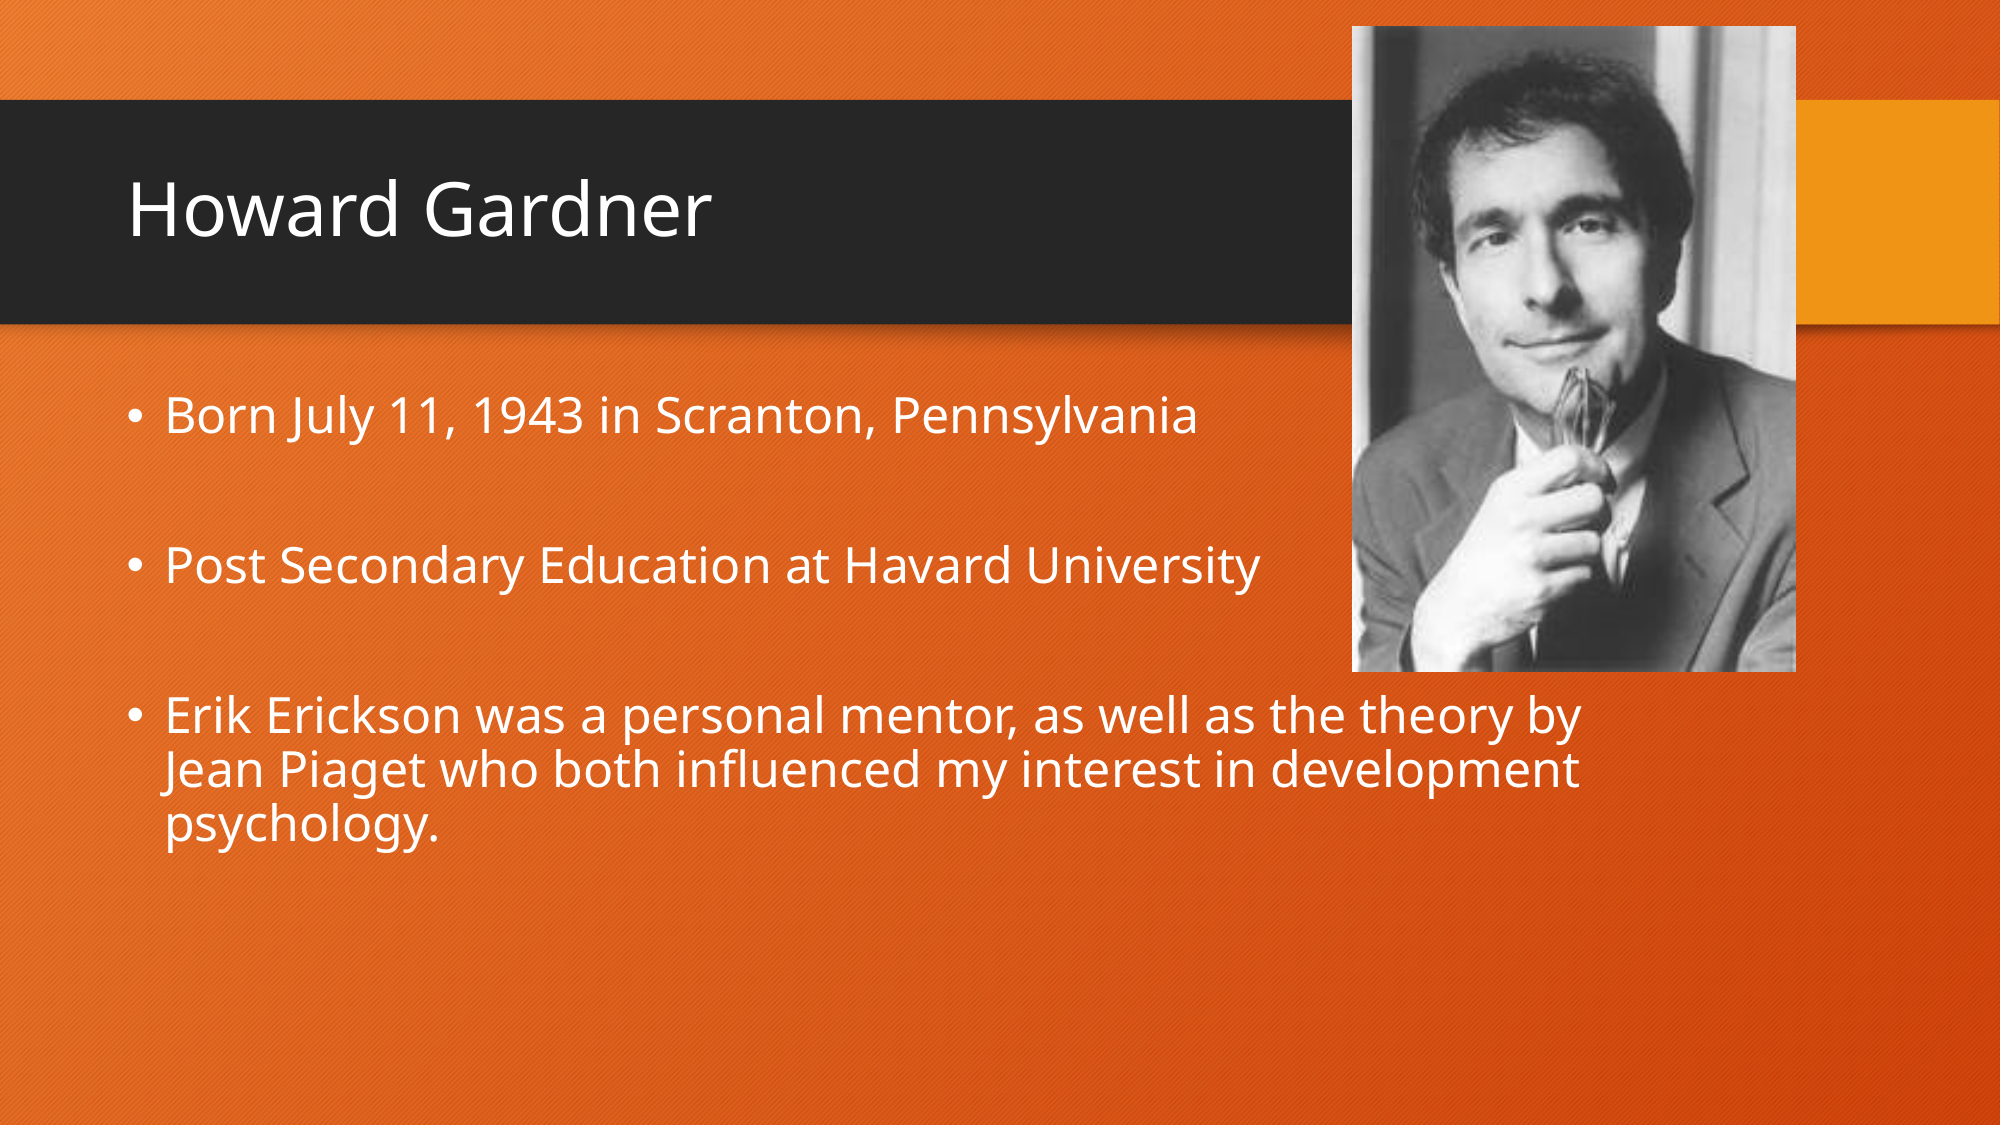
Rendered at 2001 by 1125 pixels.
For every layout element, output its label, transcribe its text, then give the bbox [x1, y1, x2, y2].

title Howard Gardner [111, 123, 1351, 301]
picture [0, 25, 2000, 673]
list Born July 11, 1943 in Scranton, Pennsylvania Post Secondary Education at Havard University Erik Erickson was a personal mentor, as well as the theory by Jean Piaget who both influenced my interest in development psychology. [111, 383, 1689, 974]
